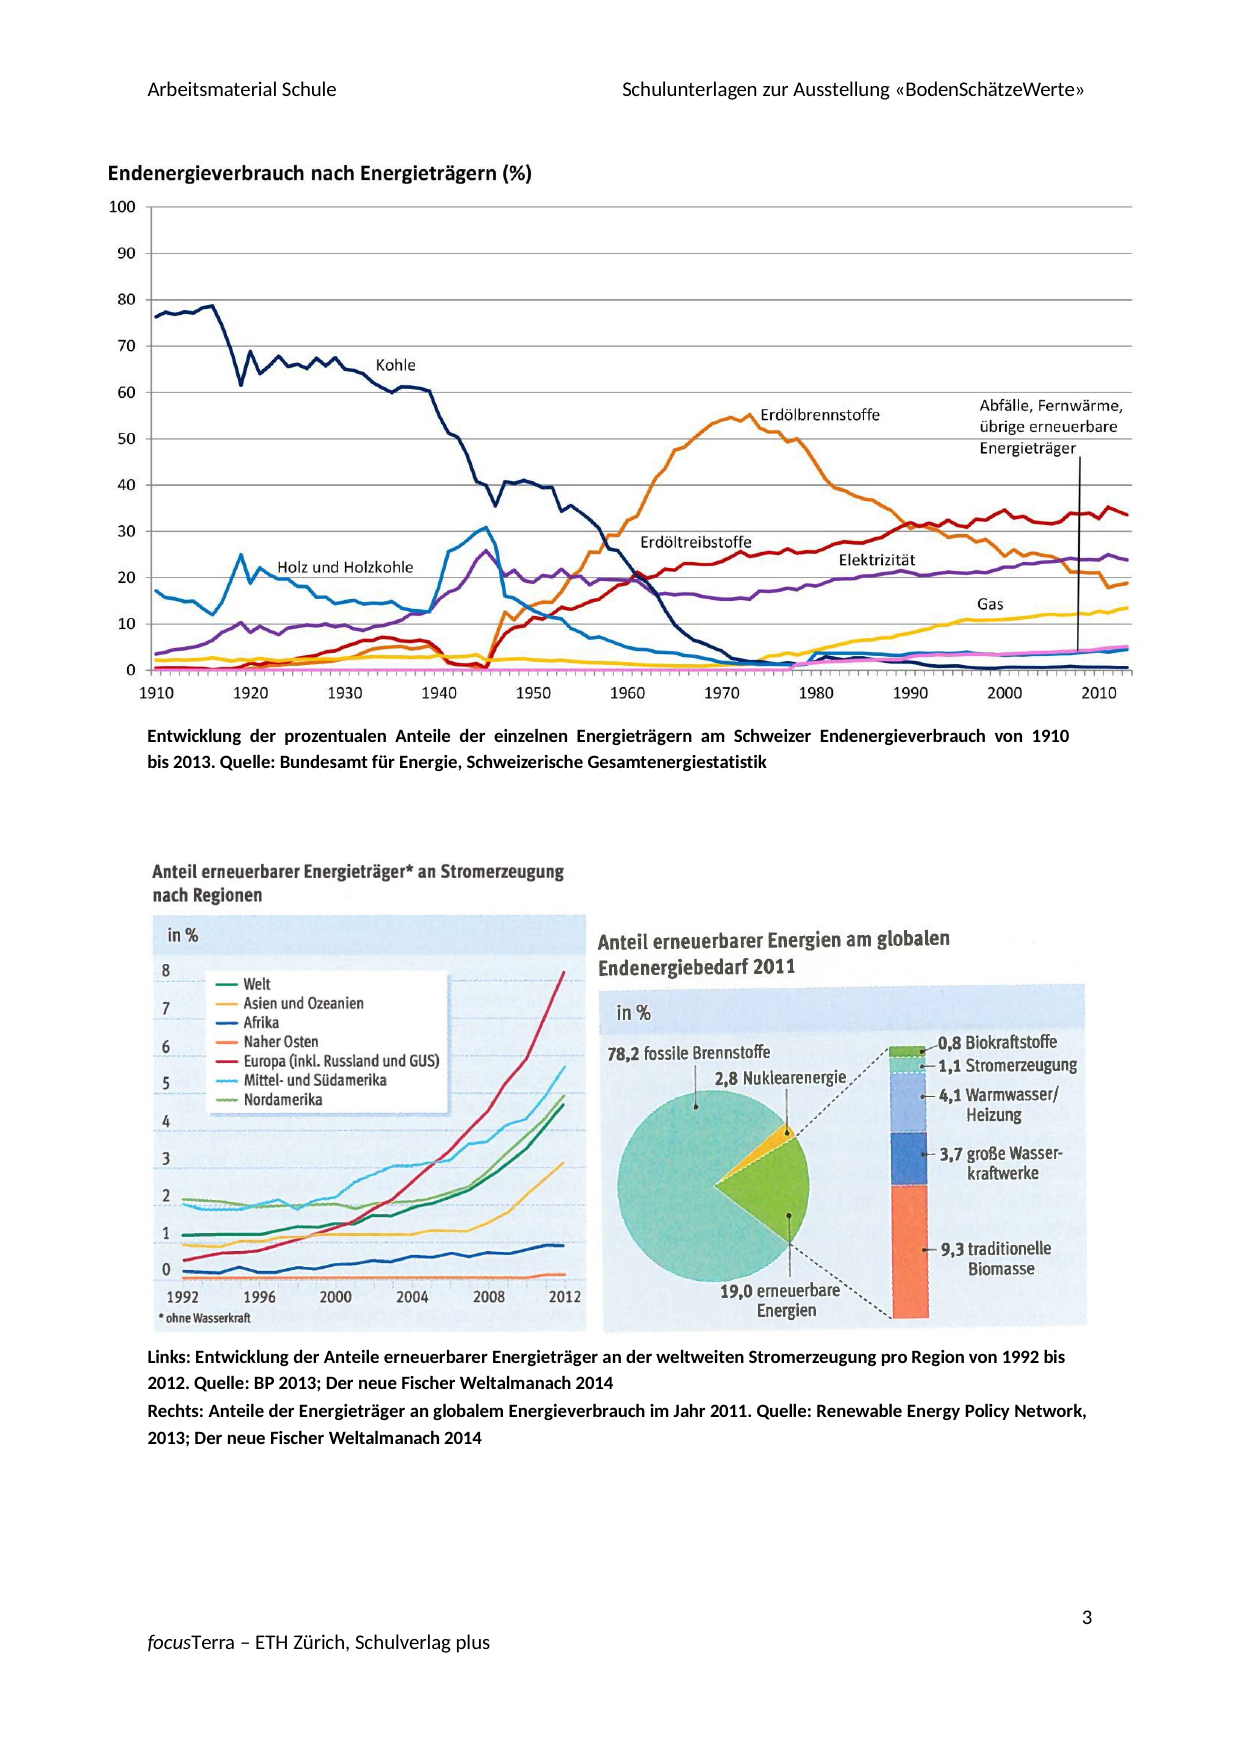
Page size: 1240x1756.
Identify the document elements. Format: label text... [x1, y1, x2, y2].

text_box Links: Entwicklung der Anteile erneuerbarer Energieträger an der weltweiten Stromerzeugung pro Region von 1992 bis 2012. Quelle: BP 2013; Der neue Fischer Weltalmanach 2014 Rechts: Anteile der Energieträger an globalem Energieverbrauch im Jahr 2011. Quelle: Renewable Energy Policy Network, 2013; Der neue Fischer Weltalmanach 2014 [145, 1341, 1093, 1448]
text_box [597, 925, 1088, 1337]
text_box [103, 148, 1145, 719]
text_box Entwicklung der prozentualen Anteile der einzelnen Energieträgern am Schweizer Endenergieverbrauch von 1910 bis 2013. Quelle: Bundesamt für Energie, Schweizerische Gesamtenergiestatistik [145, 720, 1095, 773]
footer focusTerra – ETH Zürich, Schulverlag plus [145, 1628, 496, 1756]
slide_number 3 [1067, 1603, 1097, 1756]
text_box Schulunterlagen zur Ausstellung «BodenSchätzeWerte» [620, 75, 1095, 101]
text_box Arbeitsmaterial Schule [145, 75, 341, 101]
text_box [147, 845, 597, 1337]
